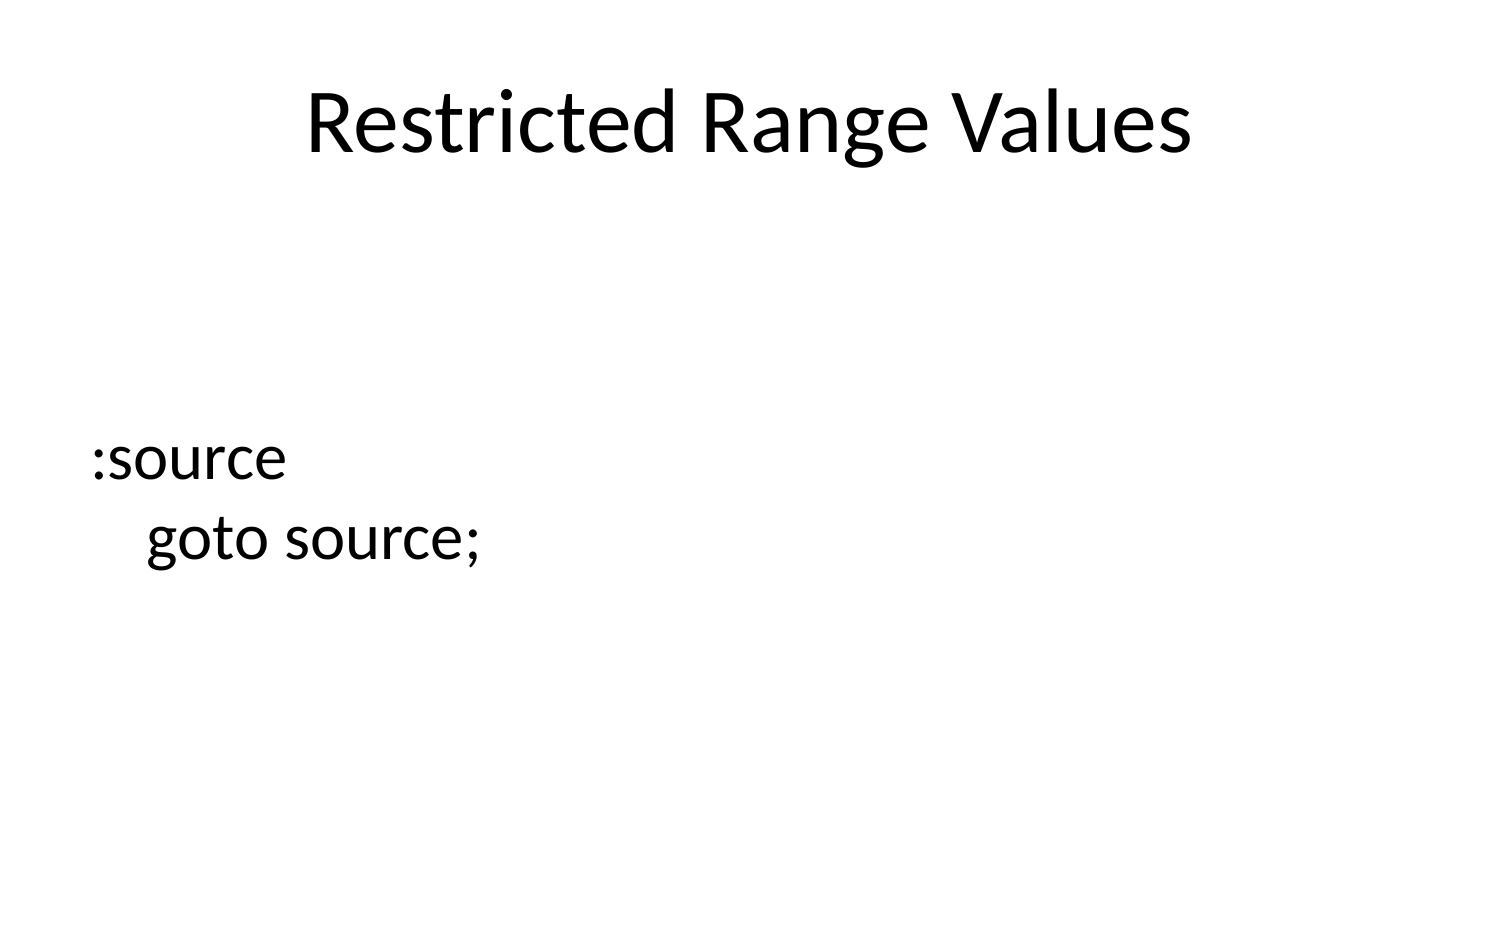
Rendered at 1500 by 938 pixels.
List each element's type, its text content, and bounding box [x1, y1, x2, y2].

list :source goto source; [75, 218, 1425, 838]
title Restricted Range Values [75, 37, 1425, 194]
